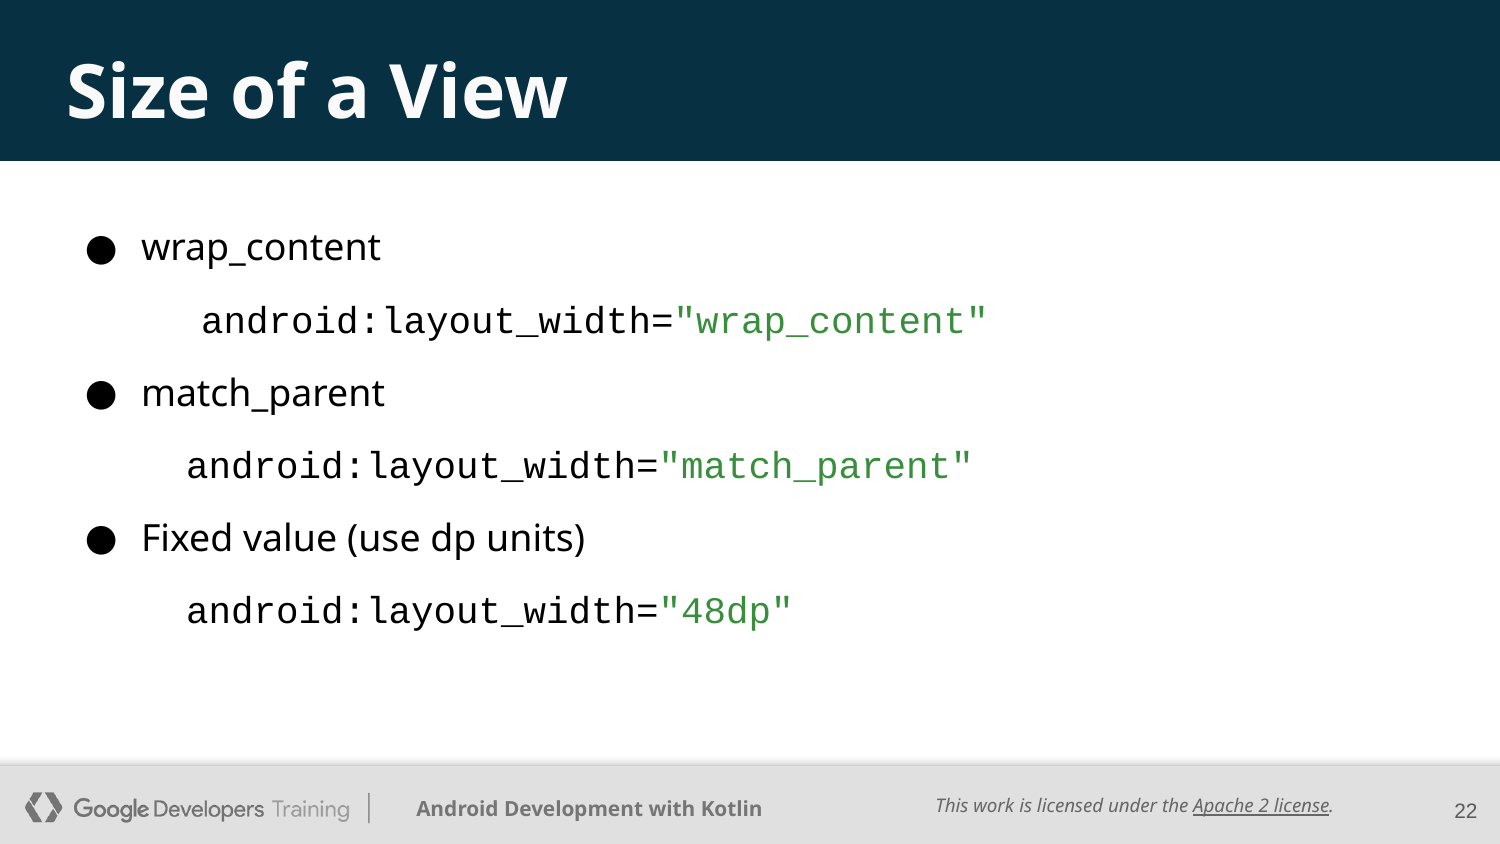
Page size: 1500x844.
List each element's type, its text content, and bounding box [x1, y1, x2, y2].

slide_number ‹#› [1402, 777, 1493, 842]
picture [0, 161, 1500, 844]
title Size of a View [51, 28, 1449, 122]
list wrap_content android:layout_width="wrap_content" match_parent android:layout_width="match_parent" Fixed value (use dp units) android:layout_width="48dp" [51, 201, 1449, 726]
